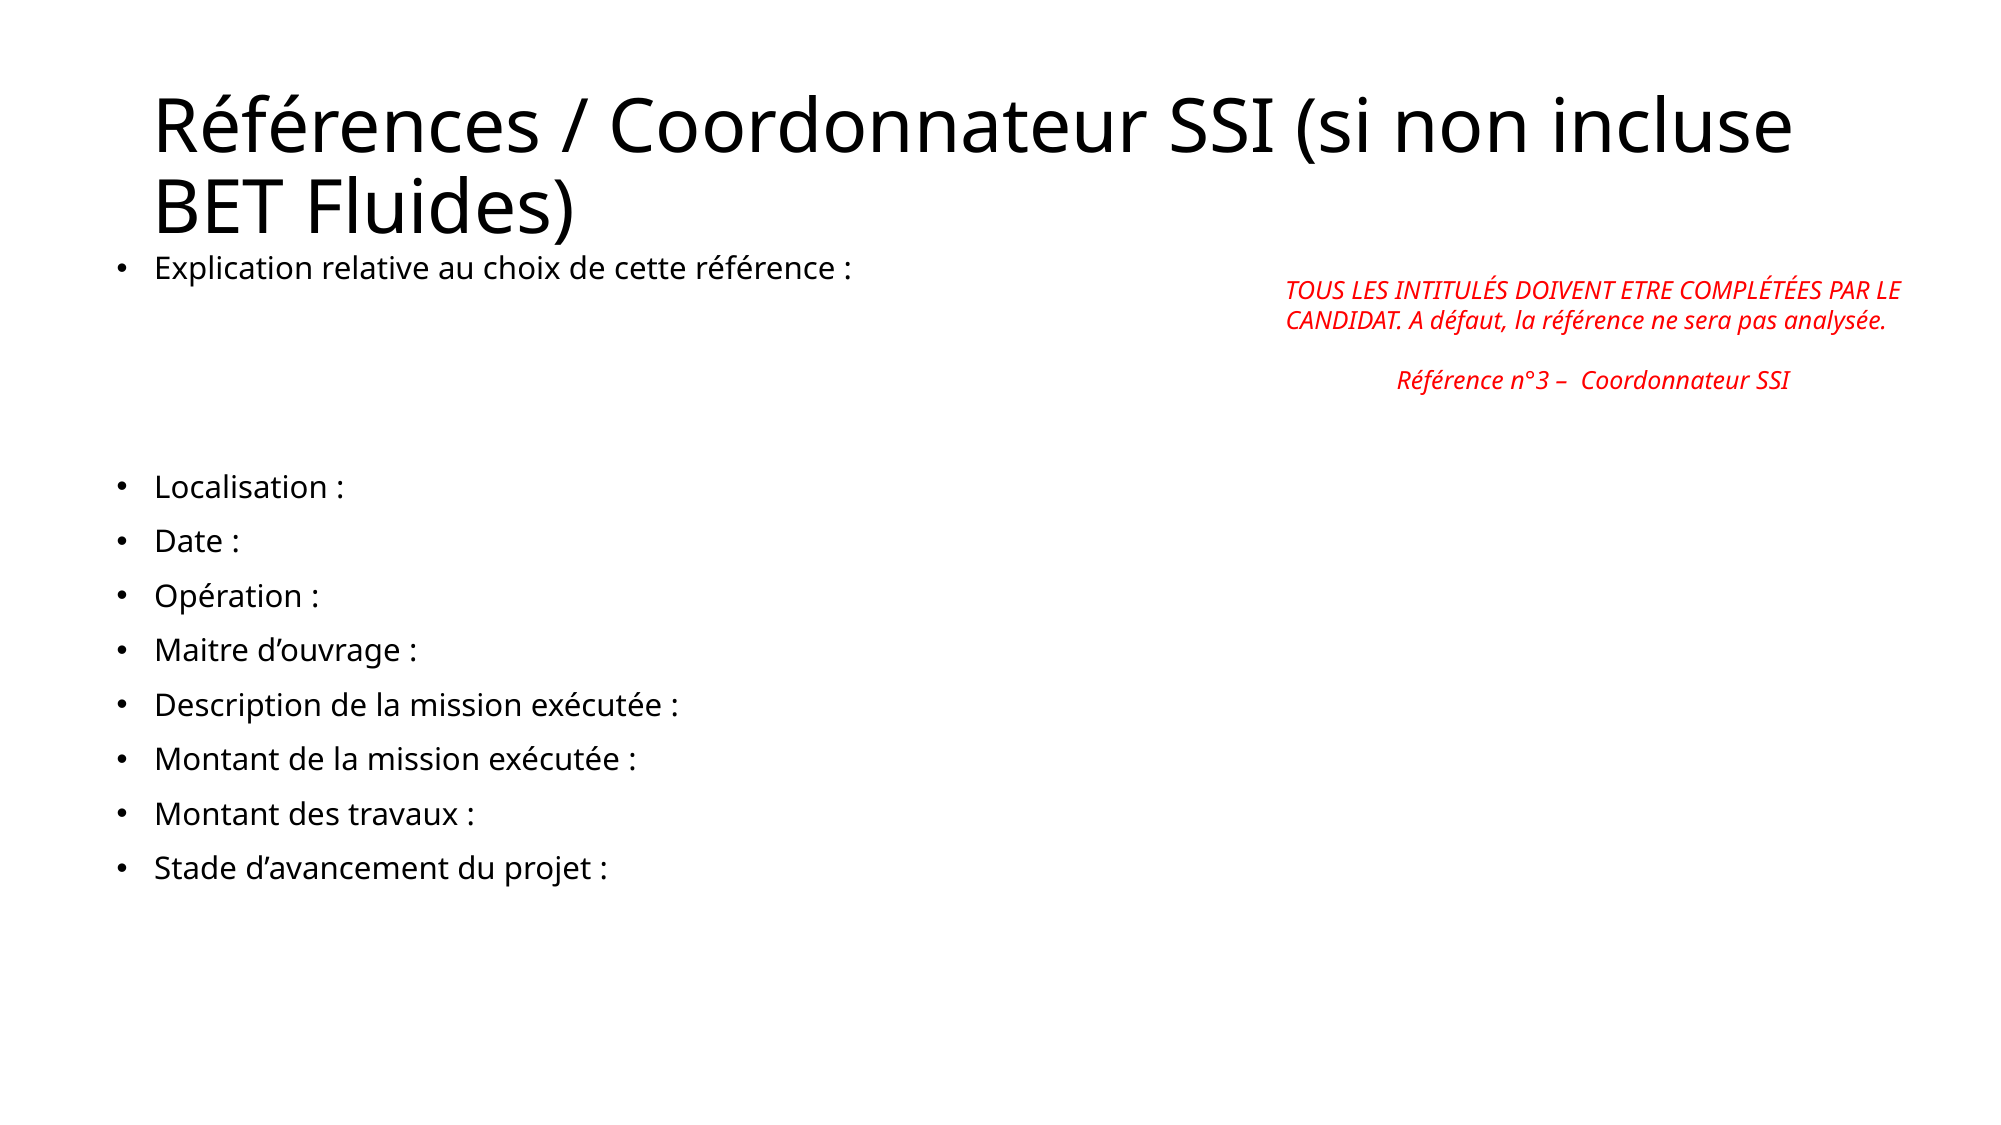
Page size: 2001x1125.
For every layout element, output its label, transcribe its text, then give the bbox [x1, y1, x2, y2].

text_box TOUS LES INTITULÉS DOIVENT ETRE COMPLÉTÉES PAR LE CANDIDAT. A défaut, la référence ne sera pas analysée. Référence n°3 – Coordonnateur SSI [1210, 267, 1977, 432]
title Références / Coordonnateur SSI (si non incluse BET Fluides) [137, 59, 1863, 267]
list Explication relative au choix de cette référence : Localisation : Date : Opération : Maitre d’ouvrage : Description de la mission exécutée : Montant de la mission exécutée : Montant des travaux : Stade d’avancement du projet : [101, 245, 1827, 972]
